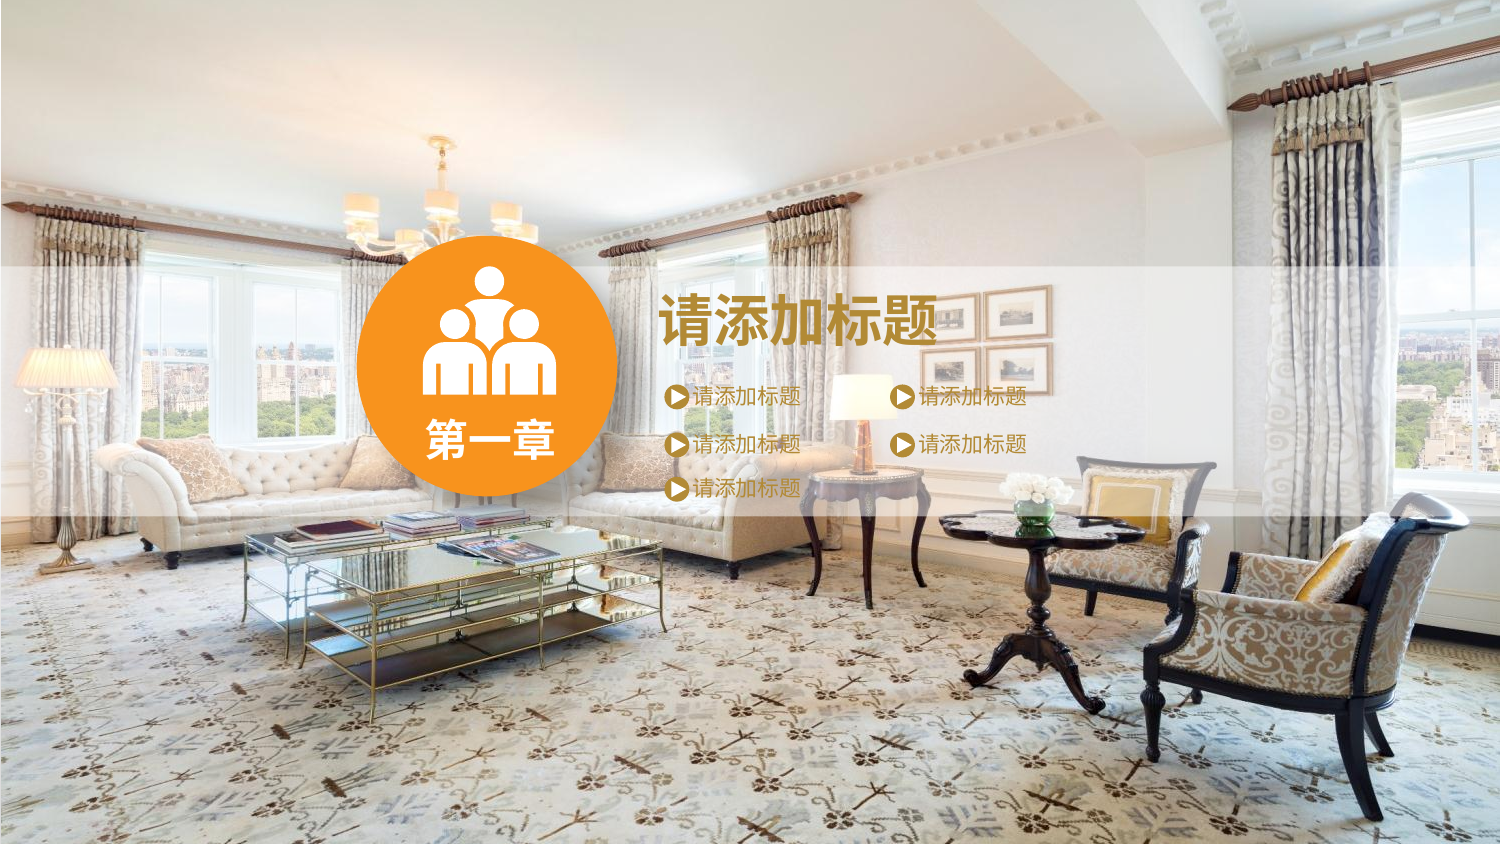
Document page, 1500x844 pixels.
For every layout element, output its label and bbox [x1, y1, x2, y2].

text_box [891, 382, 1069, 410]
text_box [891, 430, 1069, 458]
picture [1, 0, 1500, 844]
text_box [666, 474, 844, 502]
text_box [666, 382, 844, 410]
text_box [666, 430, 844, 458]
